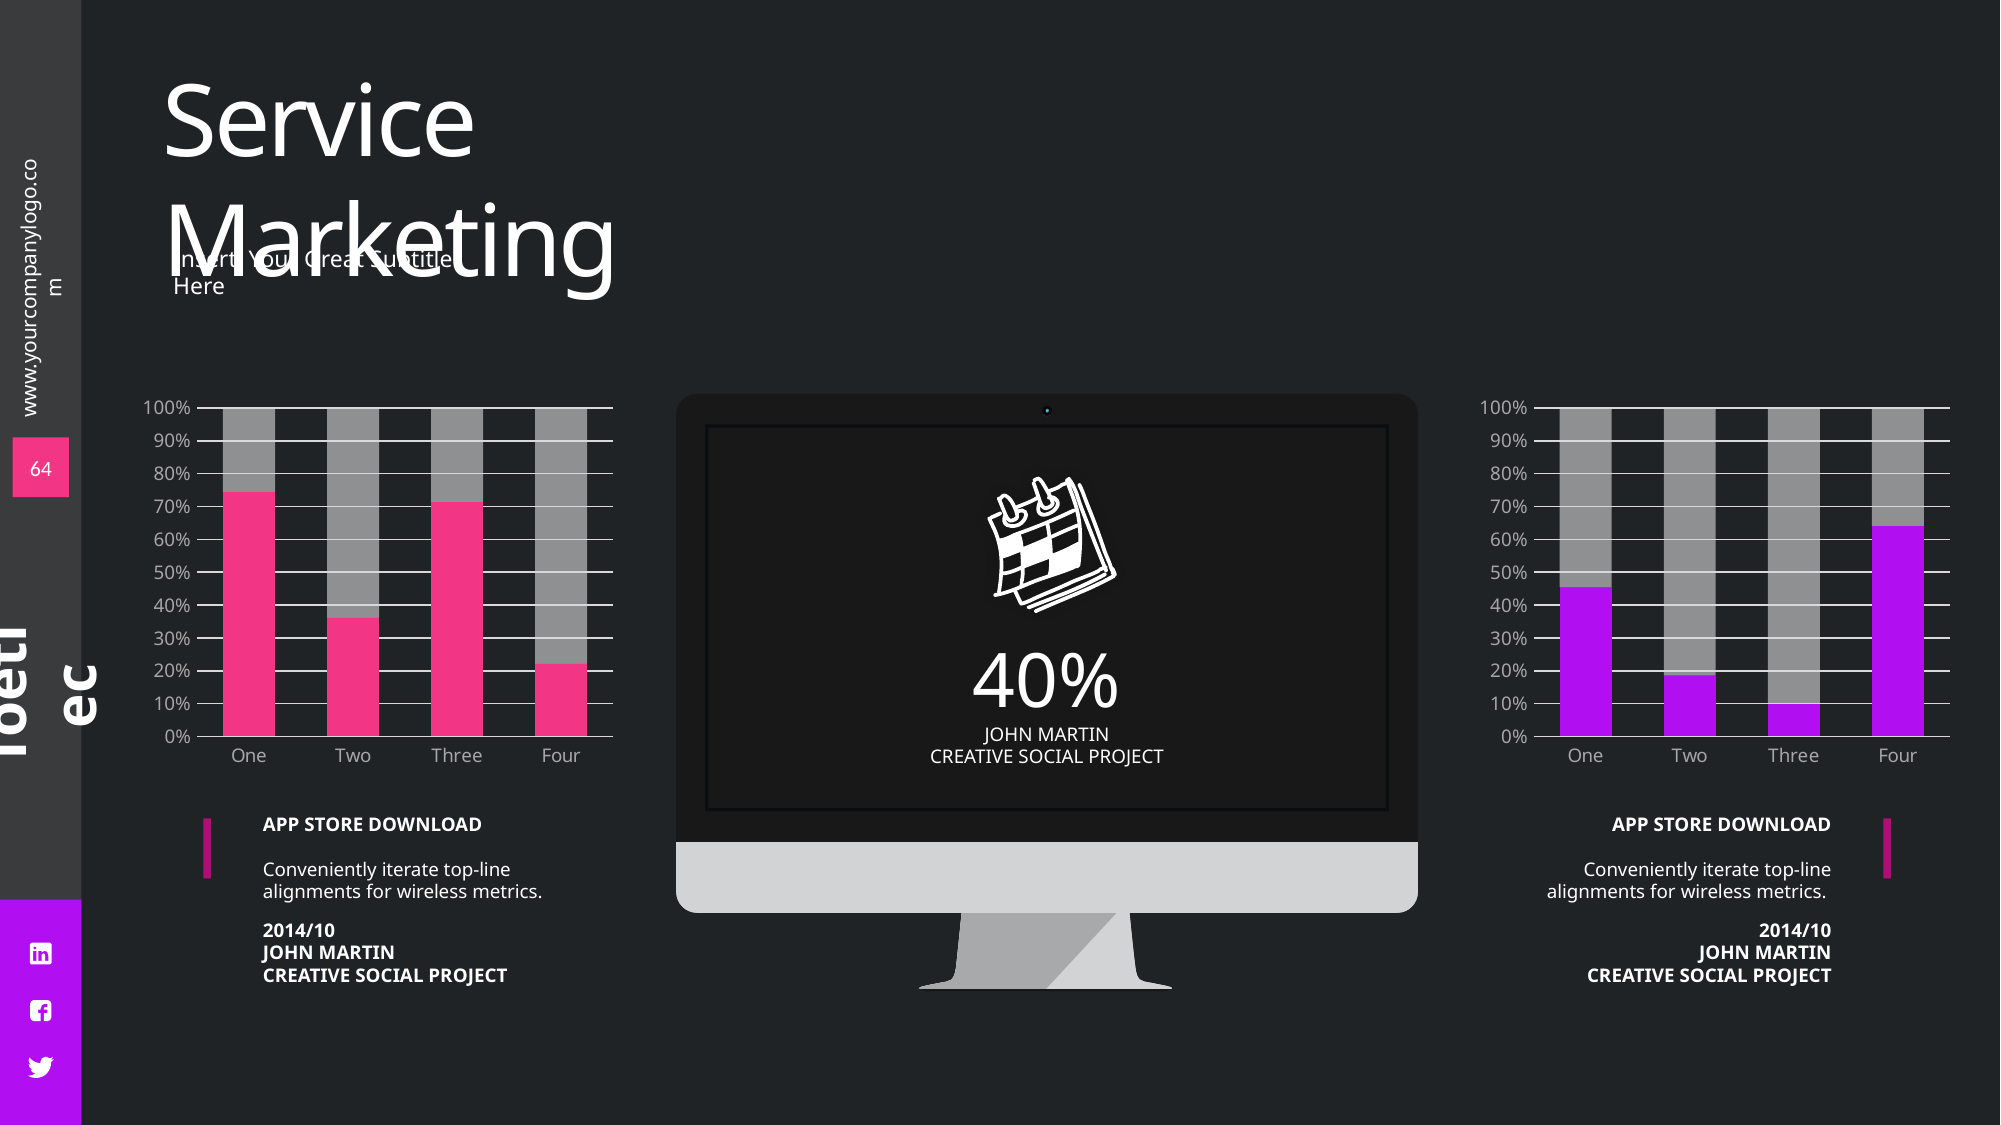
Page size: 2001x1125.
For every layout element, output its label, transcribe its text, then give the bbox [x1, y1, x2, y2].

text_box APP STORE DOWNLOAD Conveniently iterate top-line alignments for wireless metrics. [248, 804, 564, 910]
text_box Service Marketing [147, 116, 677, 236]
chart [132, 386, 624, 777]
chart [1469, 386, 1960, 777]
text_box [202, 817, 212, 879]
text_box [676, 393, 1418, 992]
slide_number 64 [12, 437, 69, 498]
text_box APP STORE DOWNLOAD Conveniently iterate top-line alignments for wireless metrics. [1530, 804, 1847, 910]
text_box 2014/10 JOHN MARTIN CREATIVE SOCIAL PROJECT [1530, 911, 1847, 994]
text_box Insert Your Great Subtitle Here [158, 237, 512, 307]
text_box [1882, 817, 1892, 879]
text_box 2014/10 JOHN MARTIN CREATIVE SOCIAL PROJECT [248, 911, 564, 994]
picture [708, 425, 1390, 809]
